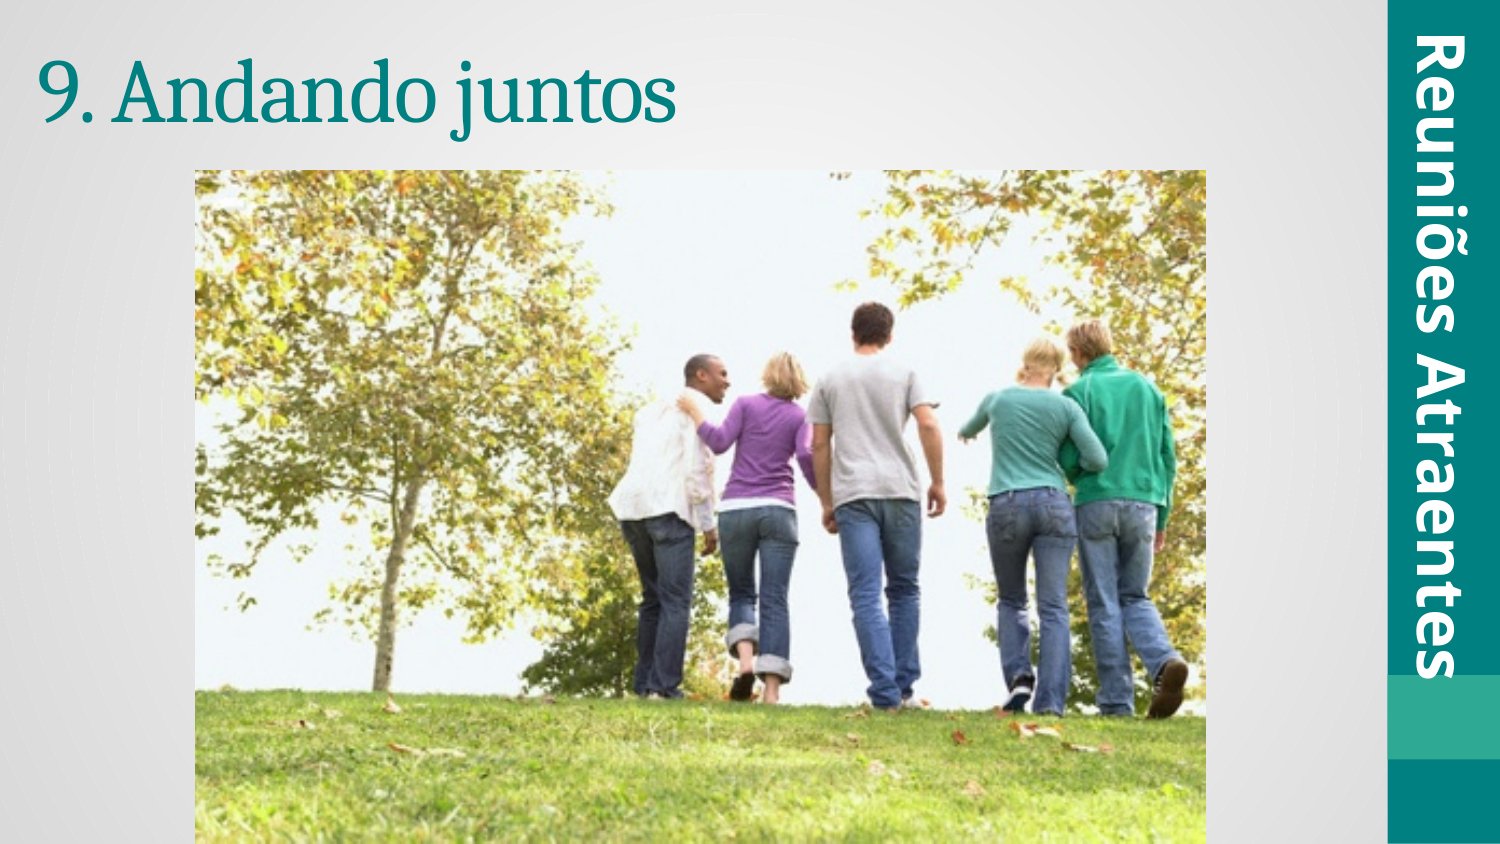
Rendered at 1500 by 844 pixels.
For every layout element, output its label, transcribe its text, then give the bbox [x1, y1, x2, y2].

text_box Reuniões Atraentes [1397, 23, 1492, 728]
picture [195, 169, 1206, 844]
title 9. Andando juntos [29, 15, 1364, 157]
